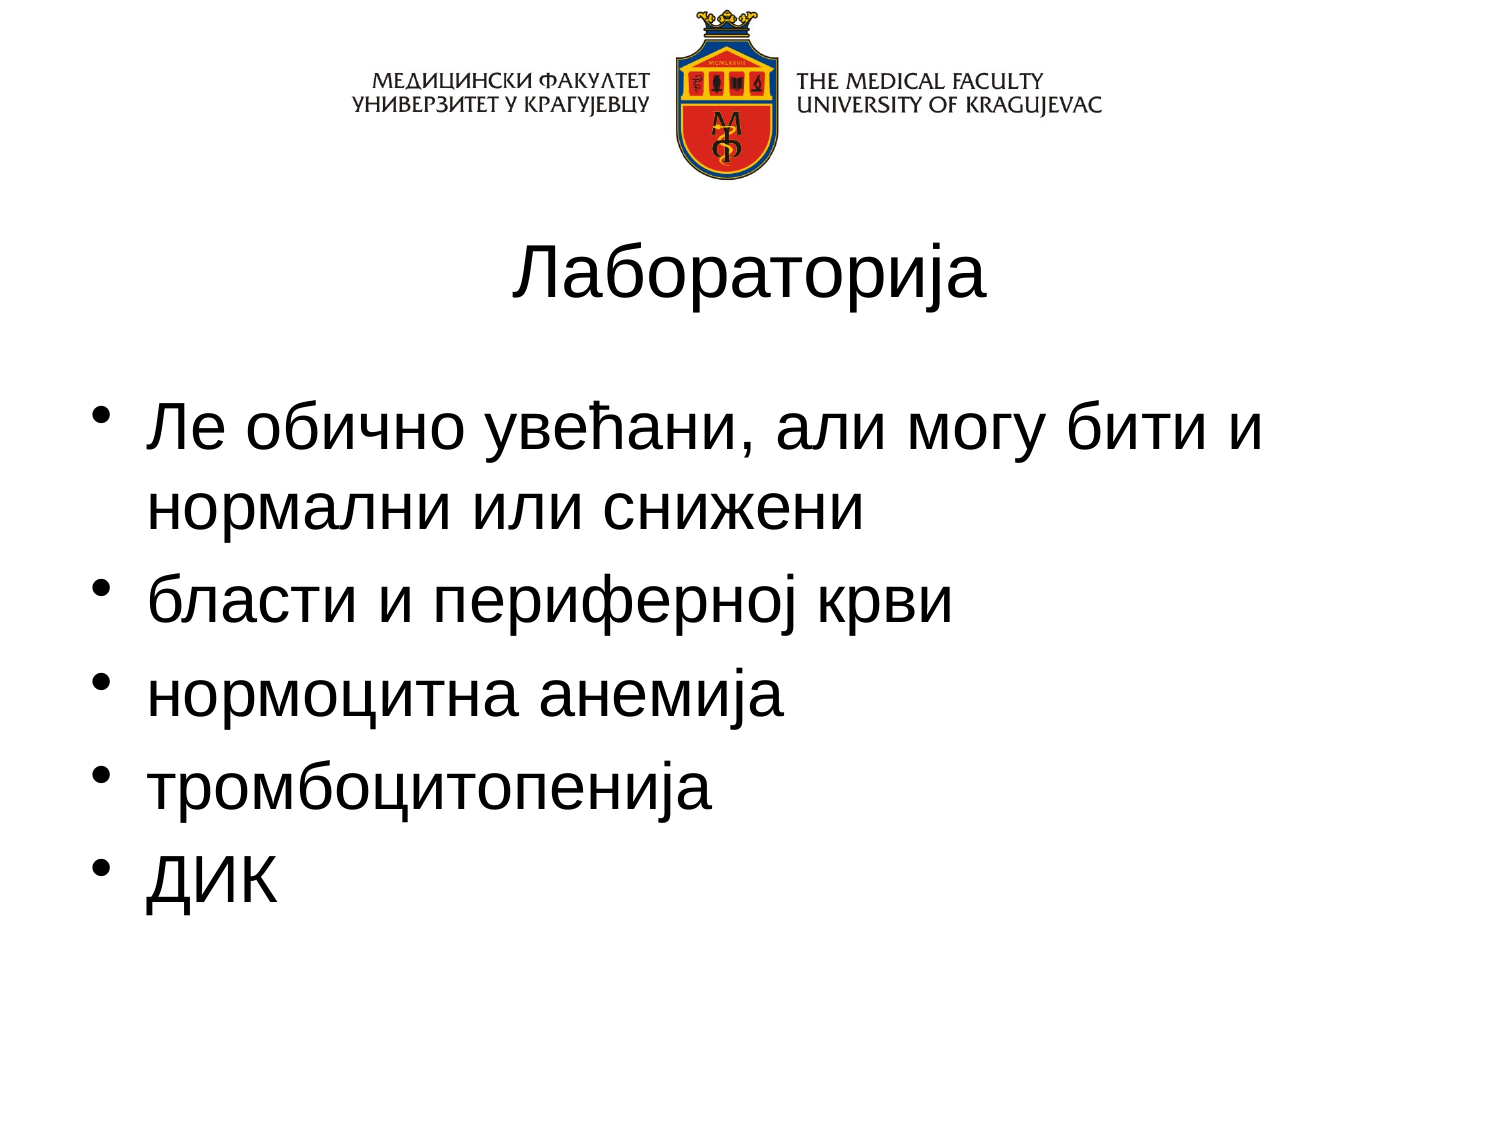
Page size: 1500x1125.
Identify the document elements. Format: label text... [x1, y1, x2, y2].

picture [328, 0, 1125, 173]
list Ле обично увећани, али могу бити и нормални или снижени бласти и периферној крви нормоцитна анемија тромбоцитопенија ДИК [74, 374, 1426, 1118]
title Лабораторија [74, 173, 1426, 362]
